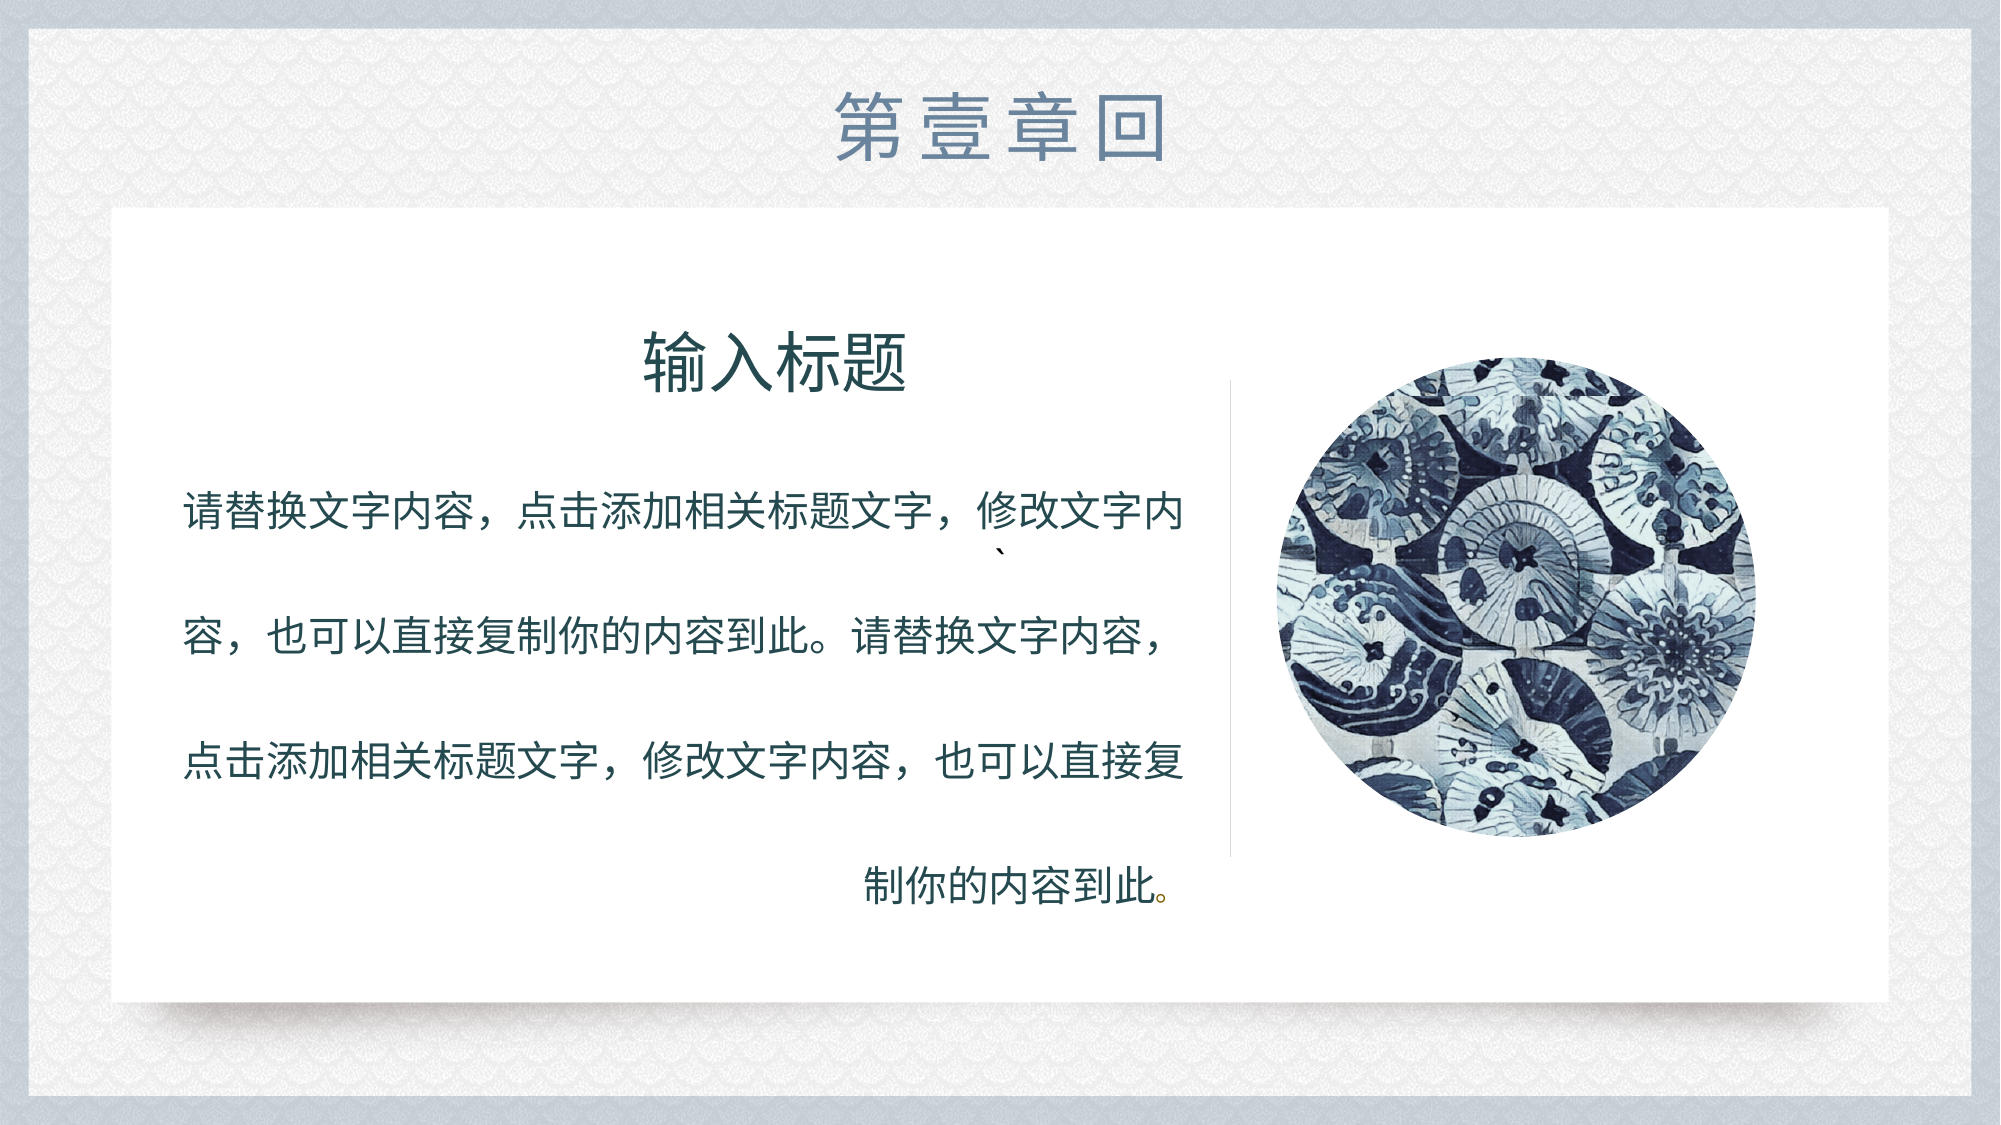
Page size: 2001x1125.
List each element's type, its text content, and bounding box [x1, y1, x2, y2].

text_box 输入标题 [626, 313, 1044, 409]
text_box [111, 207, 1889, 1000]
text_box 第壹章回 [816, 72, 1184, 178]
text_box 请替换文字内容，点击添加相关标题文字，修改文字内容，也可以直接复制你的内容到此。请替换文字内容，点击添加相关标题文字，修改文字内容，也可以直接复制你的内容到此。 [178, 409, 1185, 955]
text_box [1276, 357, 1756, 837]
text_box ` [0, 0, 2000, 1125]
picture [30, 30, 1970, 1095]
